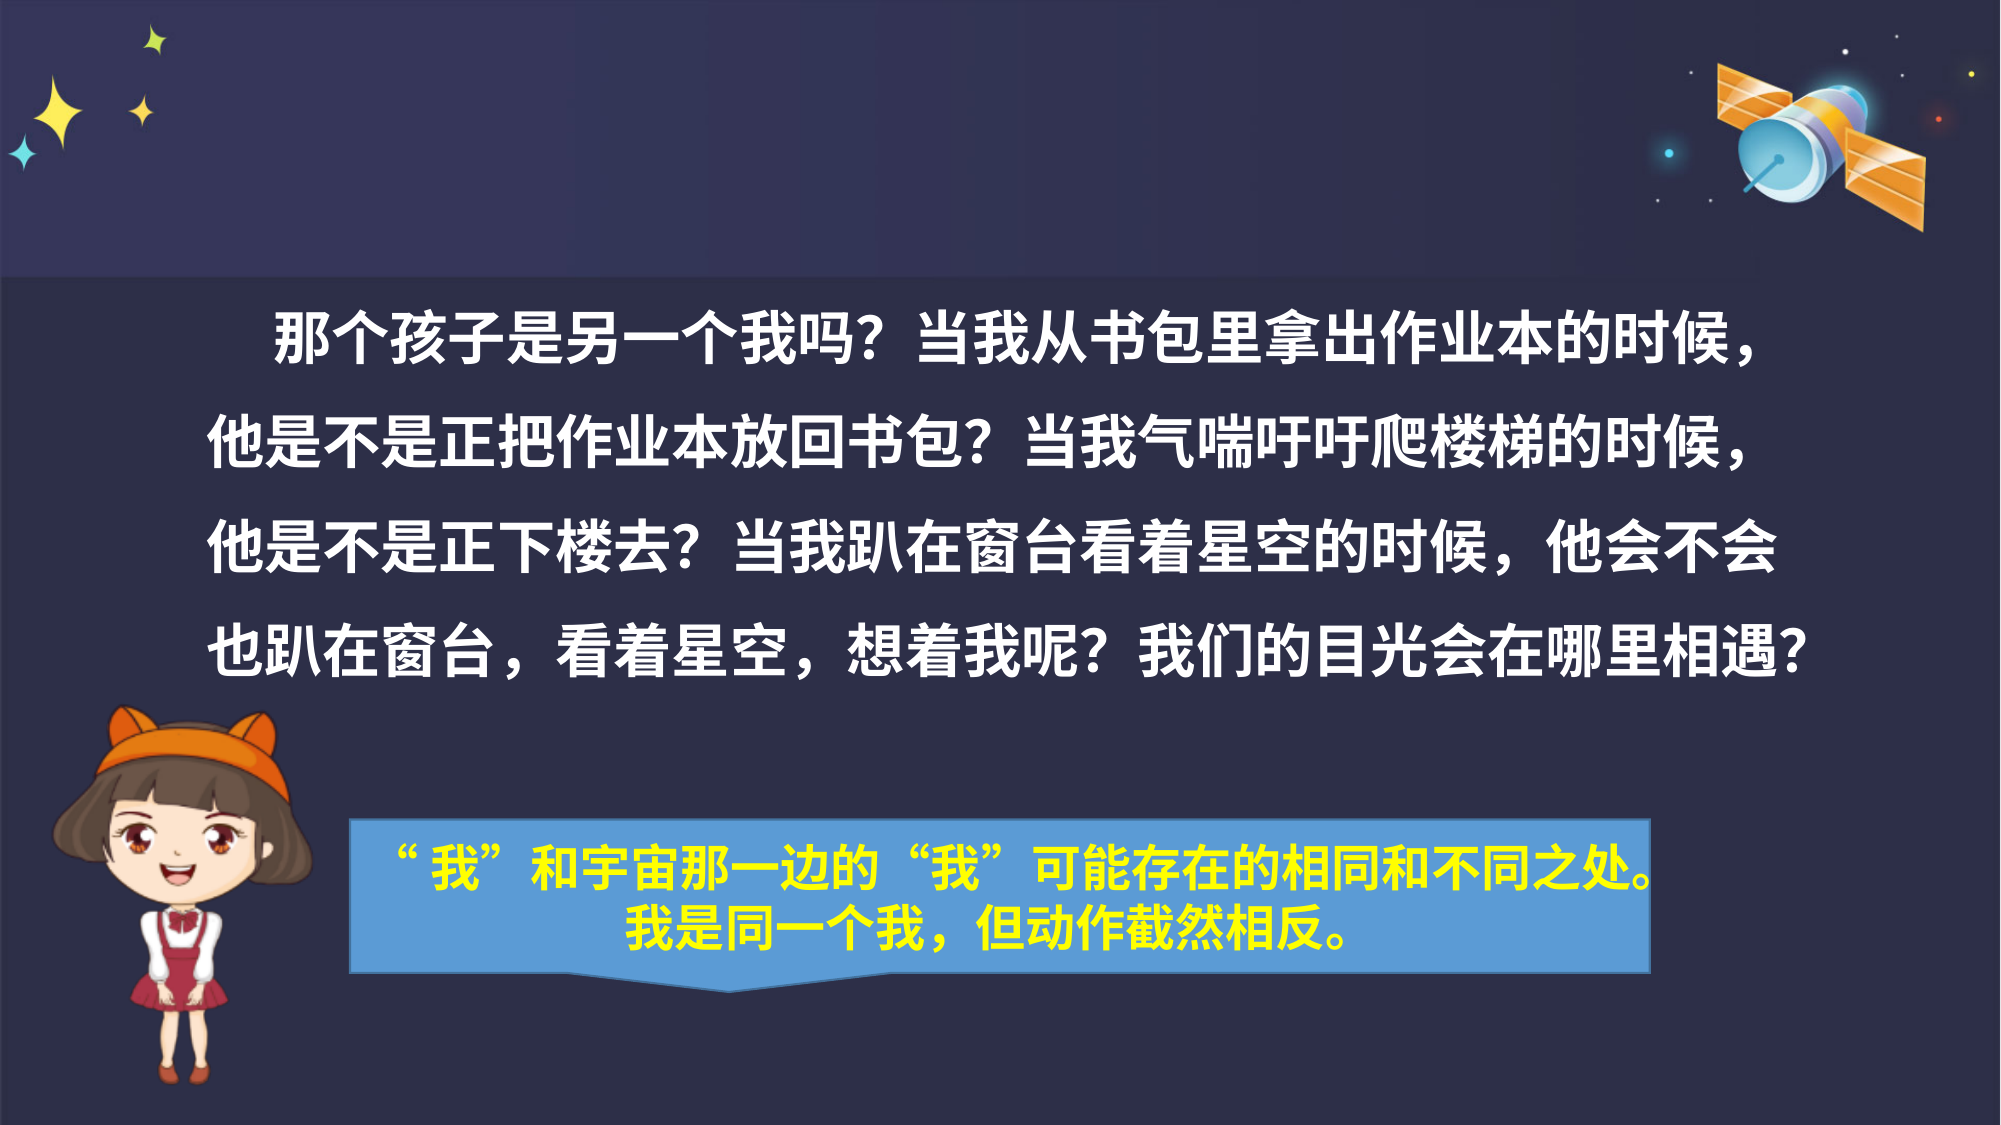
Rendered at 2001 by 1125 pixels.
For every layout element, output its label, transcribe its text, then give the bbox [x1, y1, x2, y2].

text_box “我”和宇宙那一边的“我”可能存在的相同和不同之处。我是同一个我，但动作截然相反。 [348, 818, 1651, 994]
picture [0, 0, 2001, 1125]
text_box 那个孩子是另一个我吗？当我从书包里拿出作业本的时候，他是不是正把作业本放回书包？当我气喘吁吁爬楼梯的时候，他是不是正下楼去？当我趴在窗台看着星空的时候，他会不会也趴在窗台，看着星空，想着我呢？我们的目光会在哪里相遇？ [191, 259, 1809, 692]
